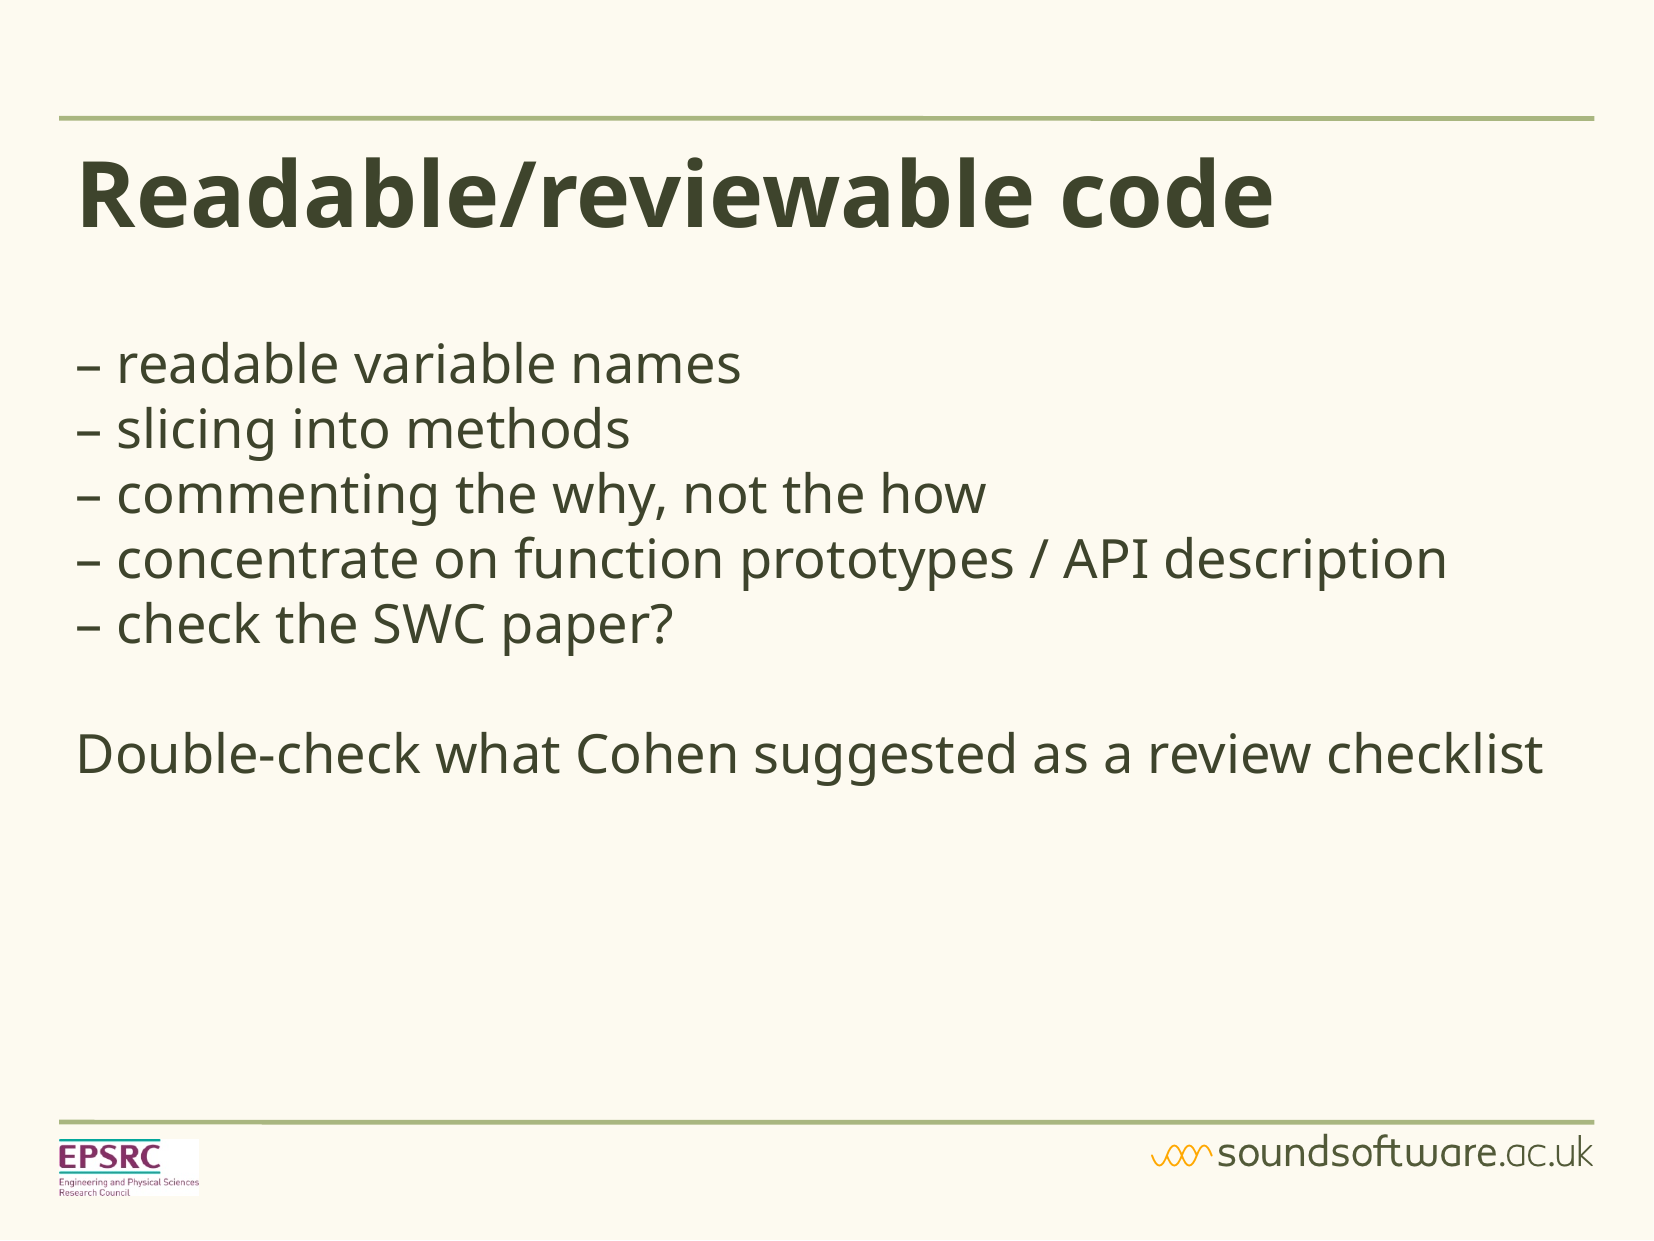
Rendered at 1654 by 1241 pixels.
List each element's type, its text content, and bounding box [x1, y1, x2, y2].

text_box – readable variable names – slicing into methods – commenting the why, not the how – concentrate on function prototypes / API description – check the SWC paper? Double-check what Cohen suggested as a review checklist [59, 321, 1592, 1137]
picture [1151, 1133, 1593, 1167]
picture [59, 1139, 199, 1196]
text_box Readable/reviewable code [59, 118, 1592, 263]
